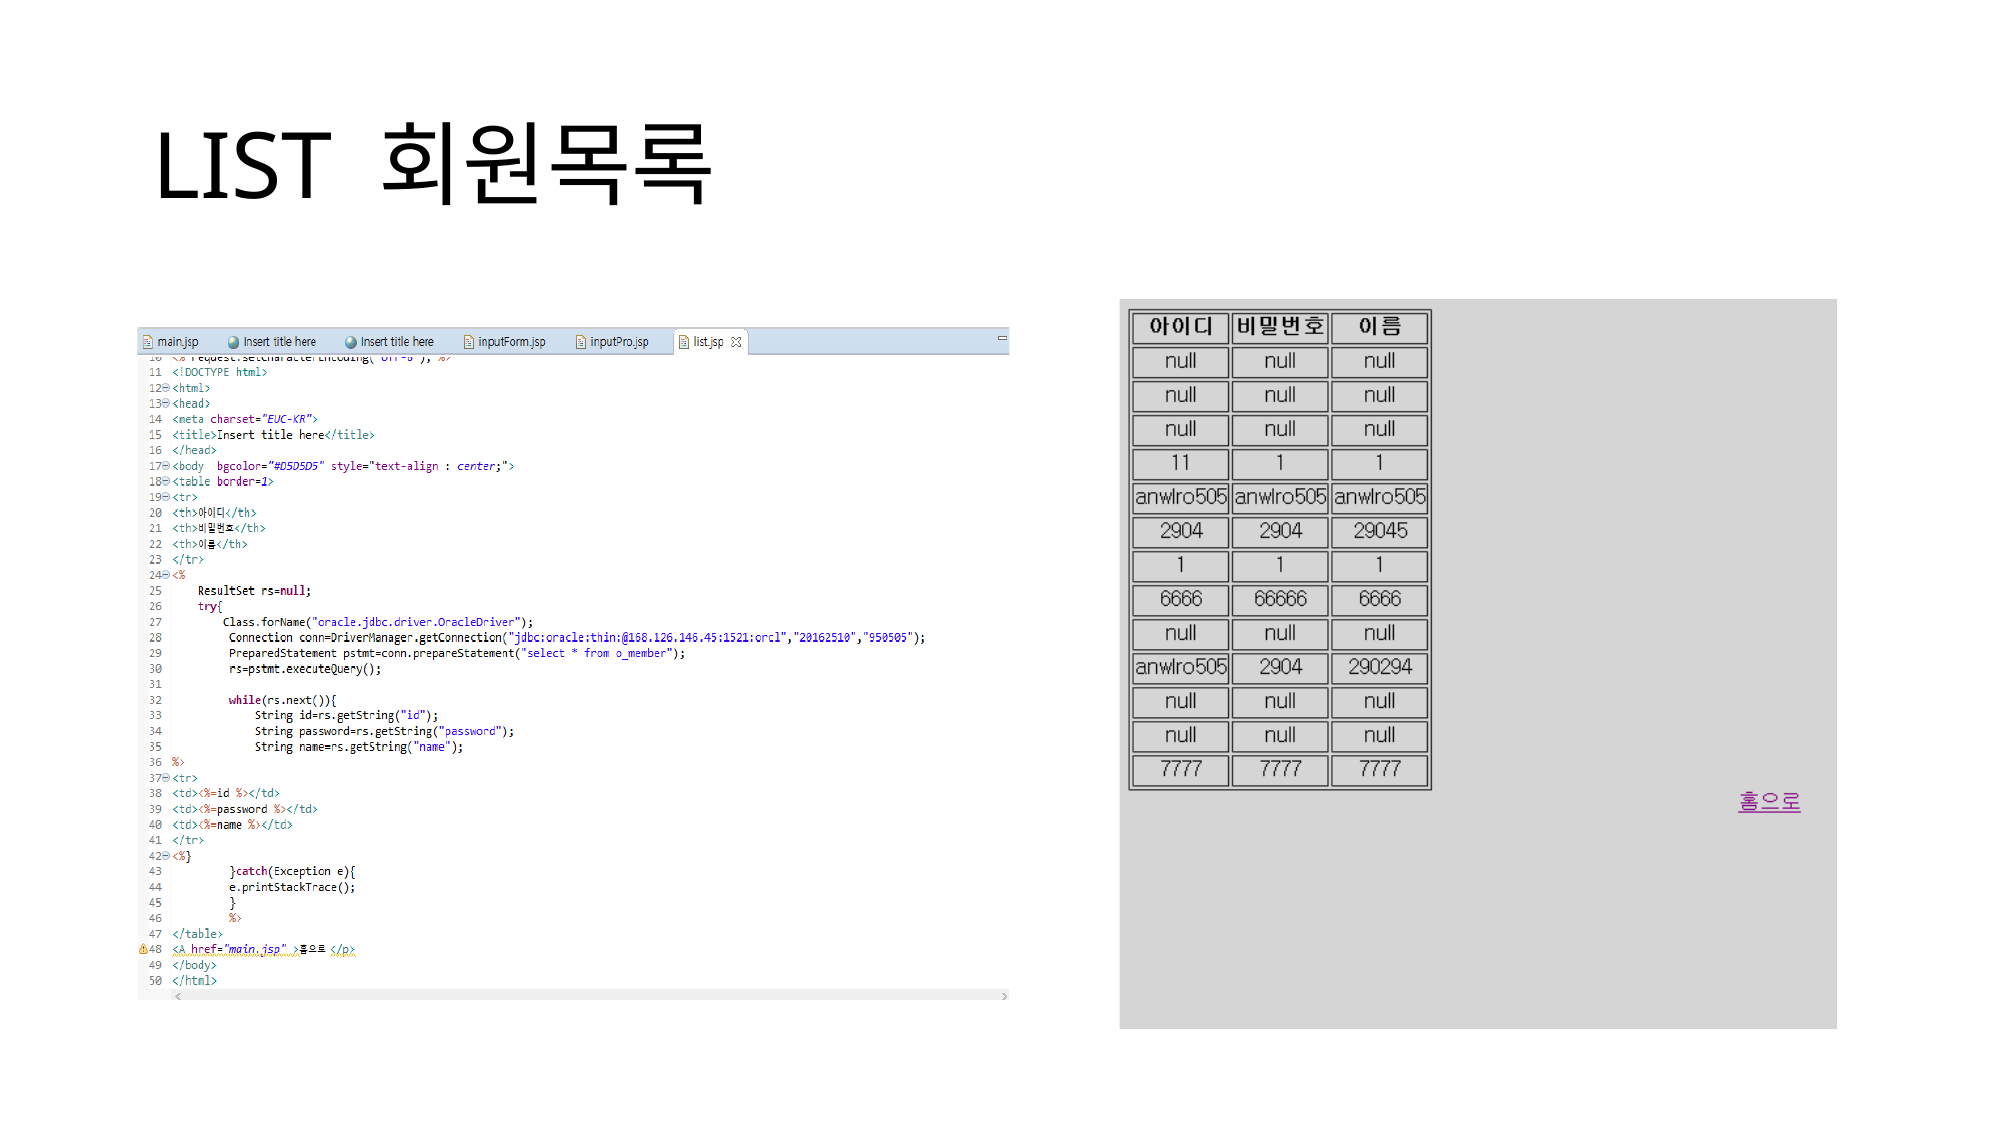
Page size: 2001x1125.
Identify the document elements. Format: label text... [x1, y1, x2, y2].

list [1119, 299, 1837, 1029]
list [137, 327, 1010, 1000]
title LIST 회원목록 [137, 59, 1863, 278]
